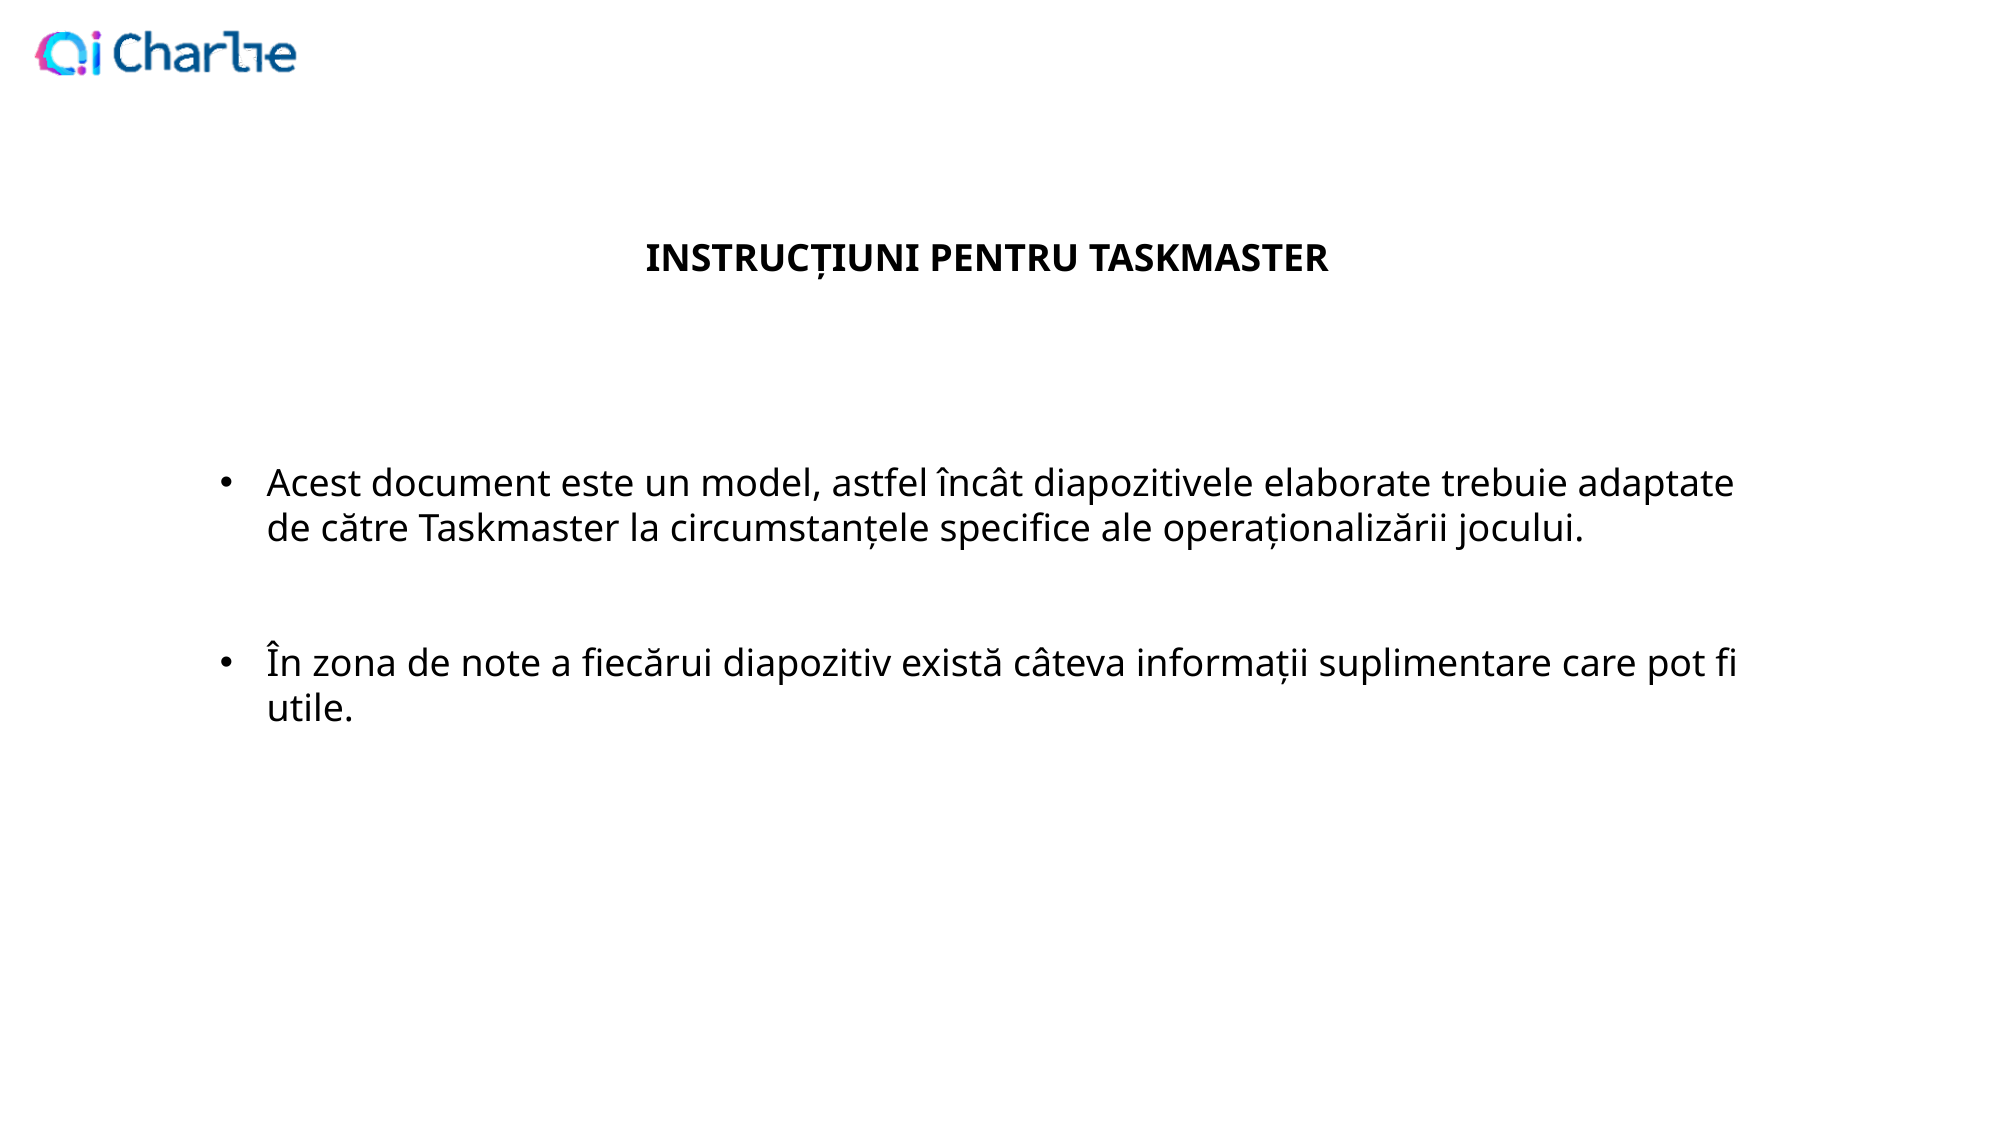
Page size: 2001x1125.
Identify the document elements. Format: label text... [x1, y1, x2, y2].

picture [33, 28, 104, 76]
text_box INSTRUCȚIUNI PENTRU TASKMASTER Acest document este un model, astfel încât diapozitivele elaborate trebuie adaptate de către Taskmaster la circumstanțele specifice ale operaționalizării jocului. În zona de note a fiecărui diapozitiv există câteva informații suplimentare care pot fi utile. [204, 226, 1770, 827]
picture [107, 27, 303, 79]
